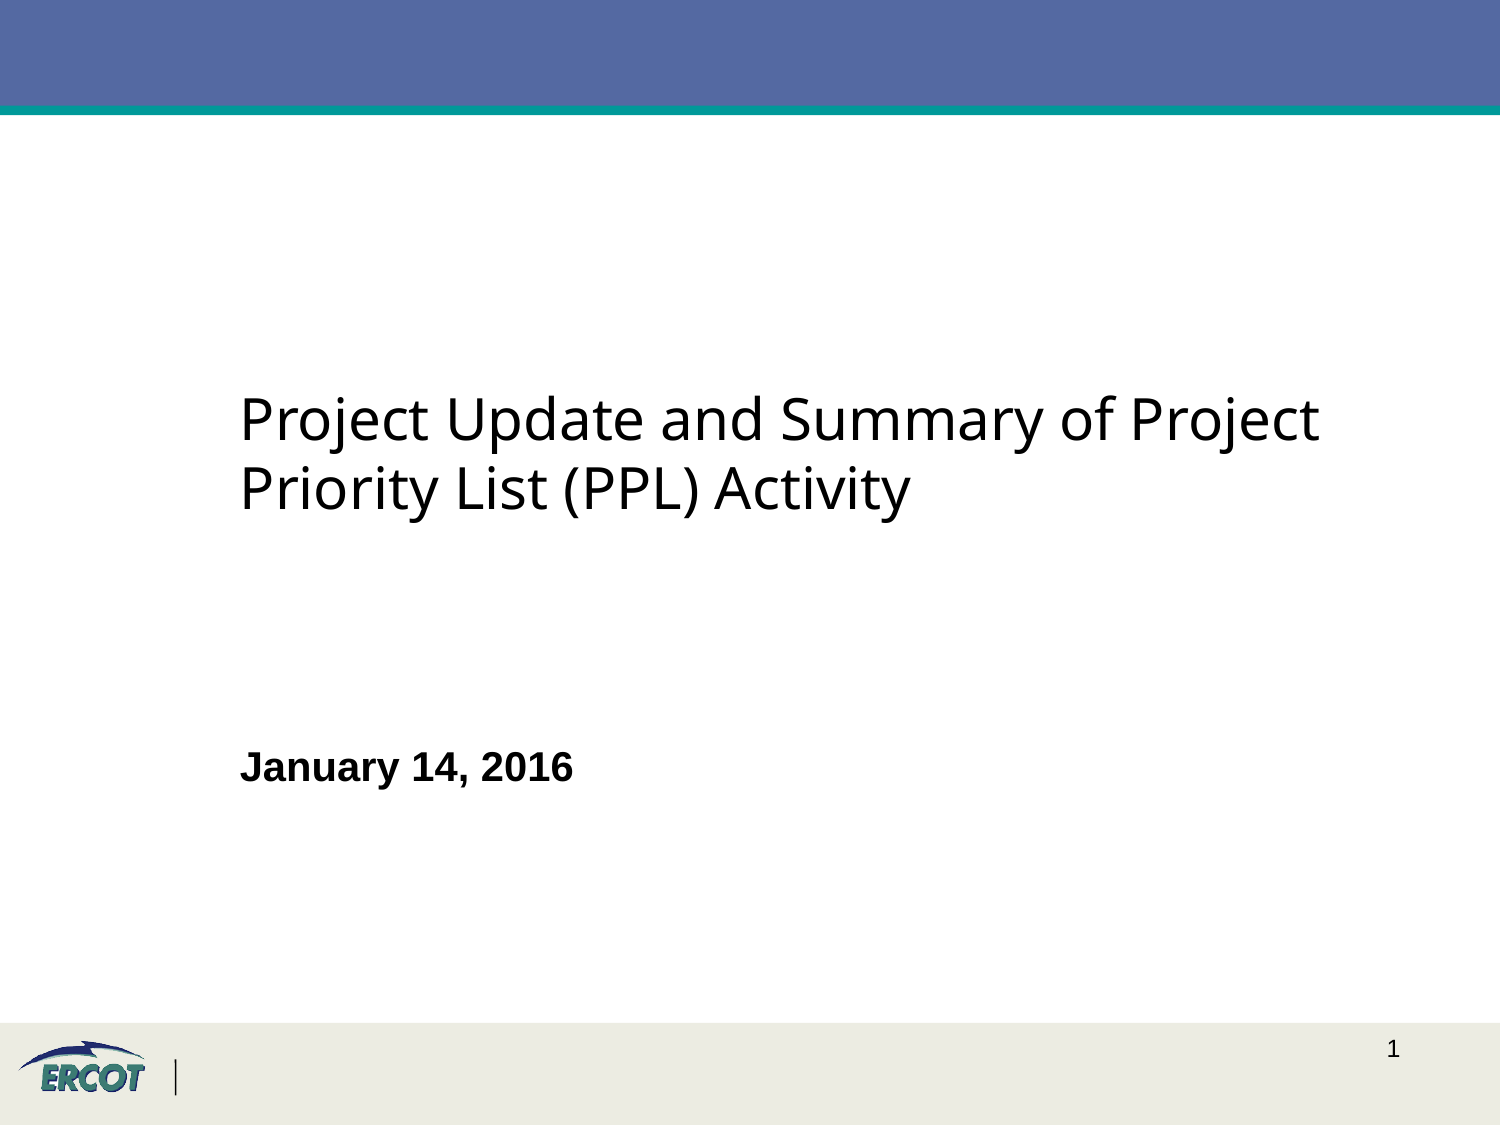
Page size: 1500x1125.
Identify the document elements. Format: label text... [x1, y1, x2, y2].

text_box Project Update and Summary of Project Priority List (PPL) Activity [224, 349, 1413, 554]
text_box January 14, 2016 [225, 587, 700, 900]
picture [10, 1031, 151, 1111]
